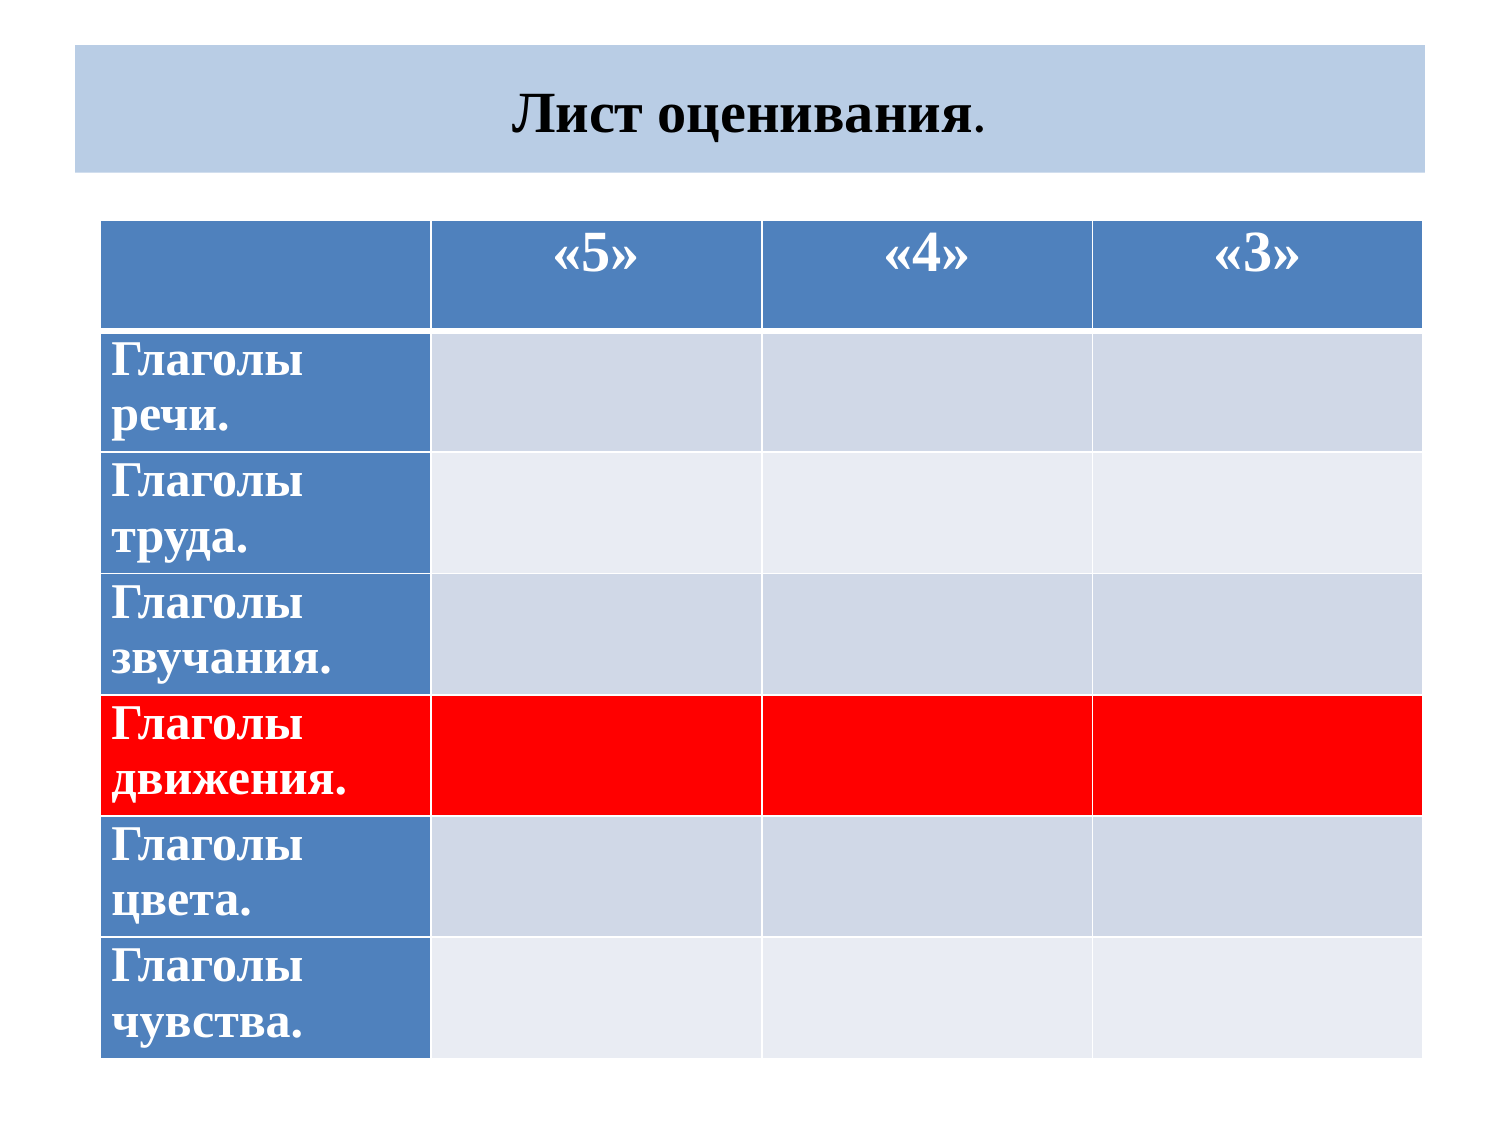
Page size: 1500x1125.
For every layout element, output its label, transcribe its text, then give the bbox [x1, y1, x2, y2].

table_cell [1093, 453, 1422, 573]
table_cell Глаголы звучания. [101, 574, 430, 694]
table_cell [763, 334, 1092, 451]
table_cell [763, 453, 1092, 573]
table_header «5» [432, 221, 761, 328]
table_header «4» [763, 221, 1092, 328]
table_cell [763, 938, 1092, 1058]
table_cell [432, 817, 761, 936]
table_cell [432, 938, 761, 1058]
table_cell [432, 574, 761, 694]
table_cell [432, 453, 761, 573]
table_cell [1093, 696, 1422, 815]
table_cell Глаголы чувства. [101, 938, 430, 1058]
table_cell Глаголы движения. [101, 696, 430, 815]
table_cell [763, 696, 1092, 815]
table_cell [432, 334, 761, 451]
table_cell [763, 817, 1092, 936]
table_cell [432, 696, 761, 815]
table_header [101, 221, 430, 328]
table_cell [1093, 334, 1422, 451]
table_cell [1093, 938, 1422, 1058]
table_cell Глаголы речи. [101, 334, 430, 451]
title Лист оценивания. [75, 45, 1425, 173]
table_cell [1093, 574, 1422, 694]
table_cell [1093, 817, 1422, 936]
table_cell Глаголы цвета. [101, 817, 430, 936]
table_cell Глаголы труда. [101, 453, 430, 573]
table_cell [763, 574, 1092, 694]
table_header «3» [1093, 221, 1422, 328]
